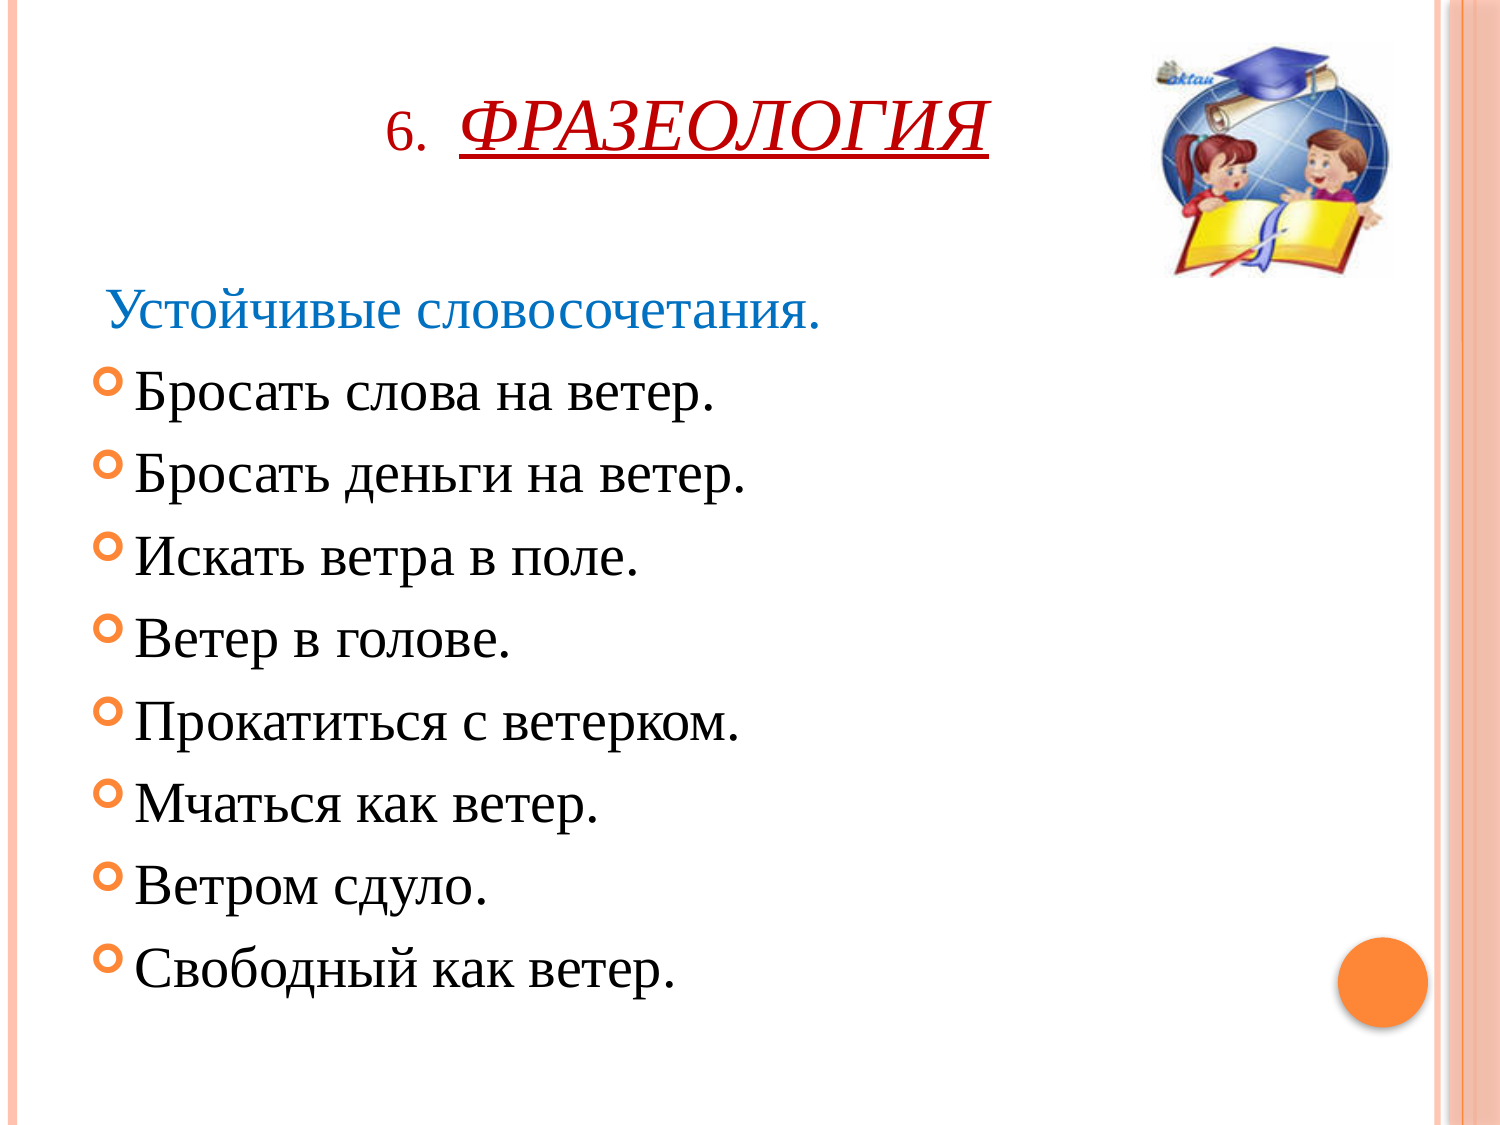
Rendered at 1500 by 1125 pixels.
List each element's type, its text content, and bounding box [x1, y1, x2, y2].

list Устойчивые словосочетания. Бросать слова на ветер. Бросать деньги на ветер. Искать ветра в поле. Ветер в голове. Прокатиться с ветерком. Мчаться как ветер. Ветром сдуло. Свободный как ветер. [75, 262, 1300, 1062]
title 6. ФРАЗЕОЛОГИЯ [75, 45, 1146, 173]
picture [1151, 42, 1393, 278]
